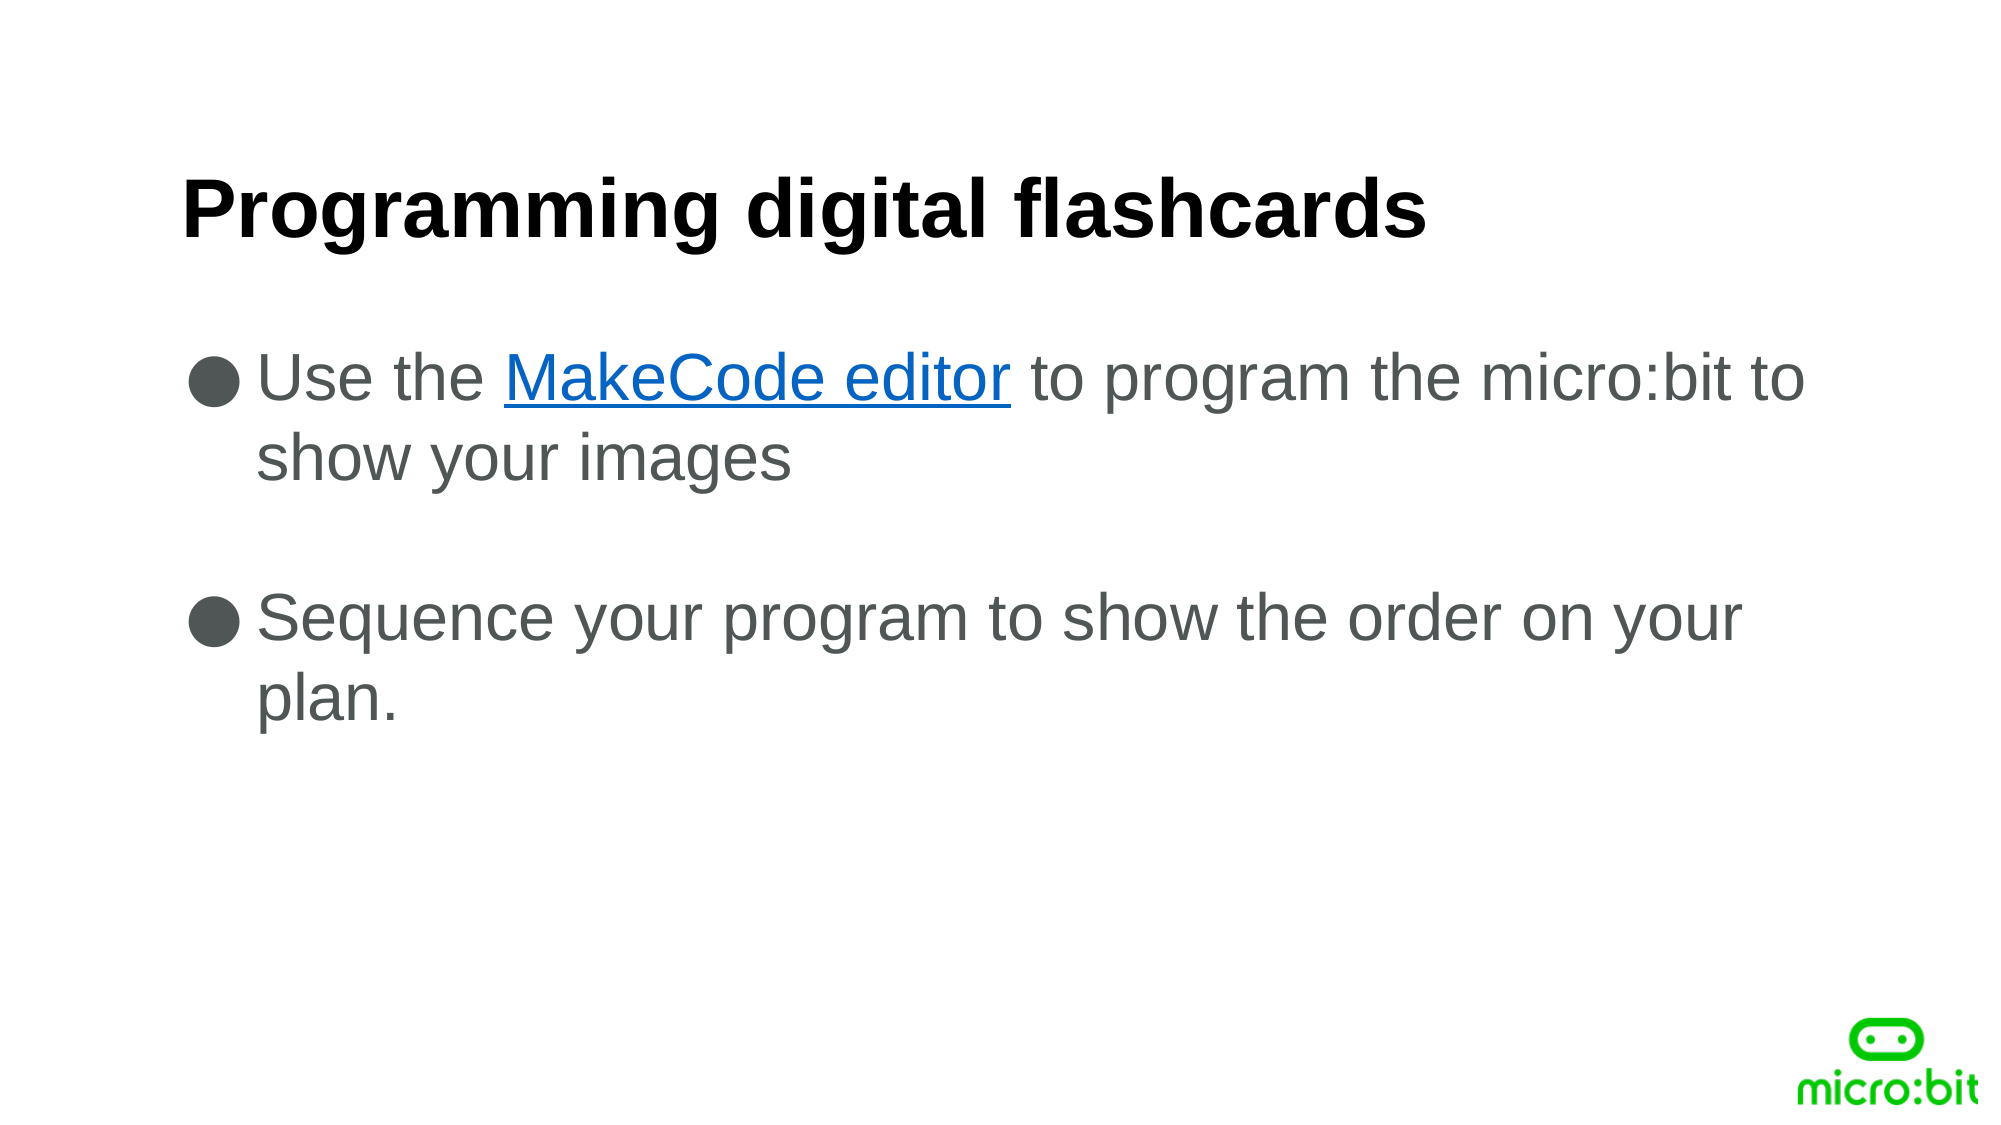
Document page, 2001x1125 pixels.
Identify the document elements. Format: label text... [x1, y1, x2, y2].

text_box Programming digital flashcards Use the MakeCode editor to program the micro:bit to show your images Sequence your program to show the order on your plan. [166, 60, 1918, 884]
picture [1797, 1017, 1978, 1106]
